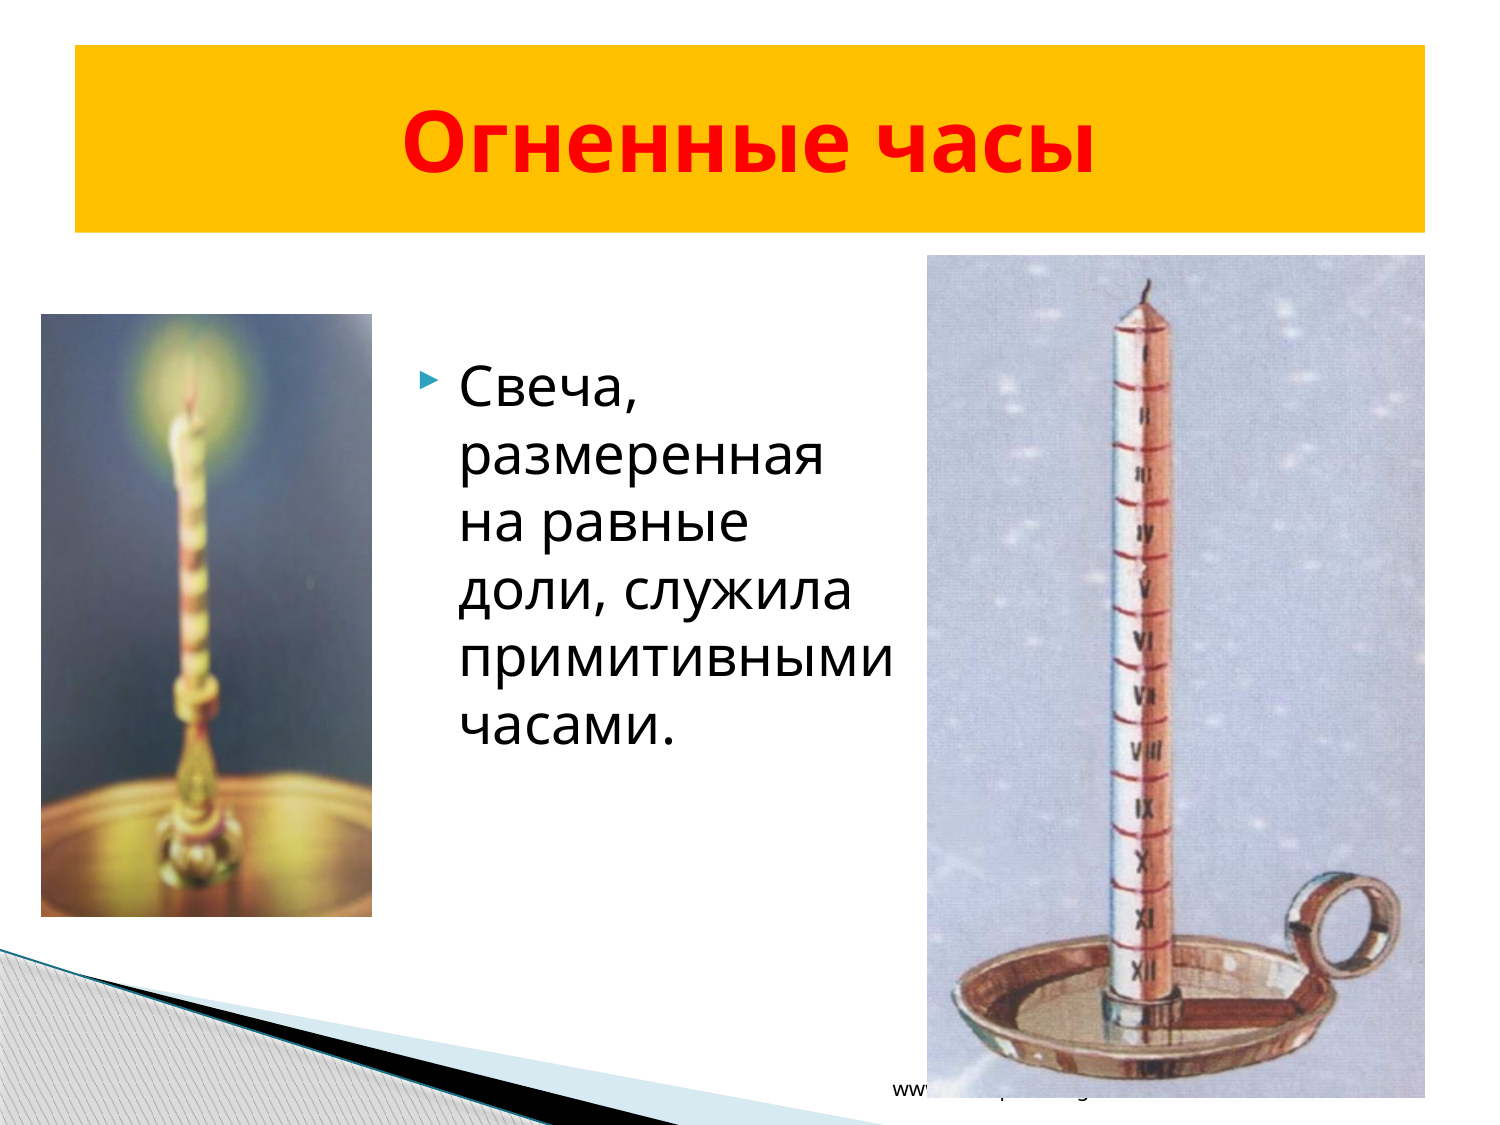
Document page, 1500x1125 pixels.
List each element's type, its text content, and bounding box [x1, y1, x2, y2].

footer www.sliderpoint.org [718, 1051, 1105, 1112]
picture [926, 255, 1425, 1098]
list Свеча, размеренная на равные доли, служила примитивными часами. [383, 267, 918, 1010]
picture [41, 314, 373, 918]
title Огненные часы [75, 45, 1425, 233]
